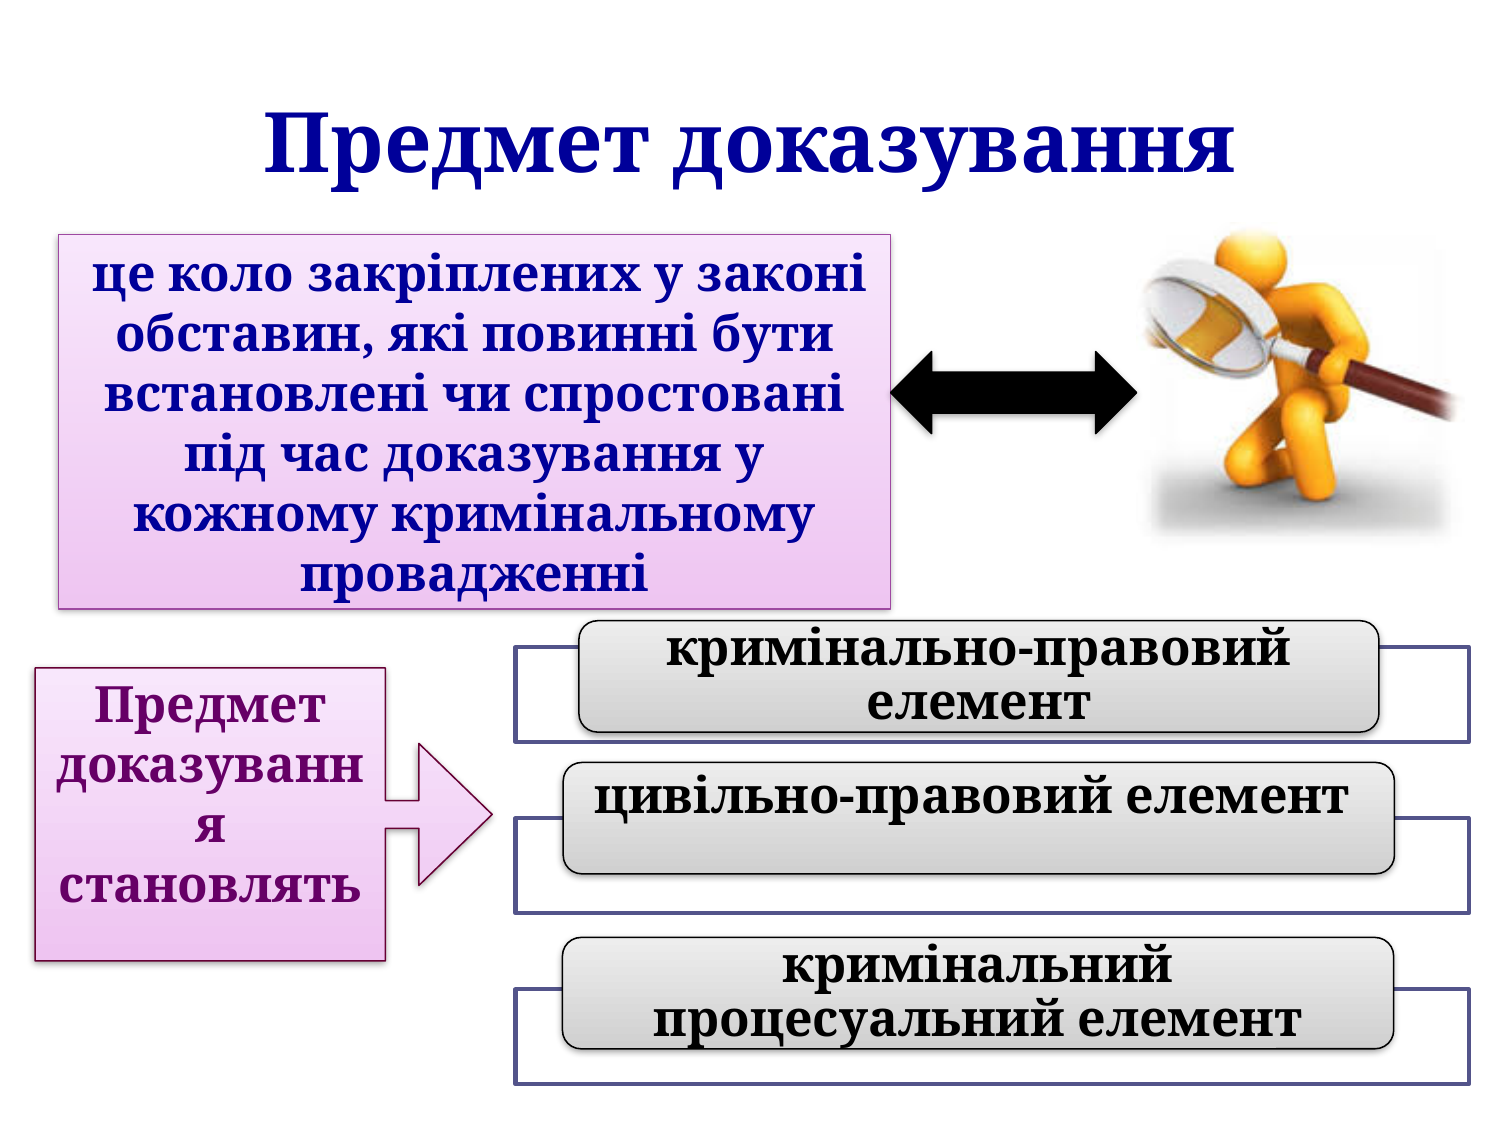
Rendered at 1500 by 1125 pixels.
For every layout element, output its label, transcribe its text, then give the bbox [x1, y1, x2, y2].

text_box [890, 350, 1131, 435]
text_box це коло закріплених у законі обставин, які повинні бути встановлені чи спростовані під час доказування у кожному кримінальному провадженні [58, 234, 891, 610]
title Предмет доказування [75, 45, 1425, 233]
picture [1136, 222, 1465, 551]
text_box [515, 585, 1469, 1091]
text_box Предмет доказування становлять [34, 667, 493, 962]
